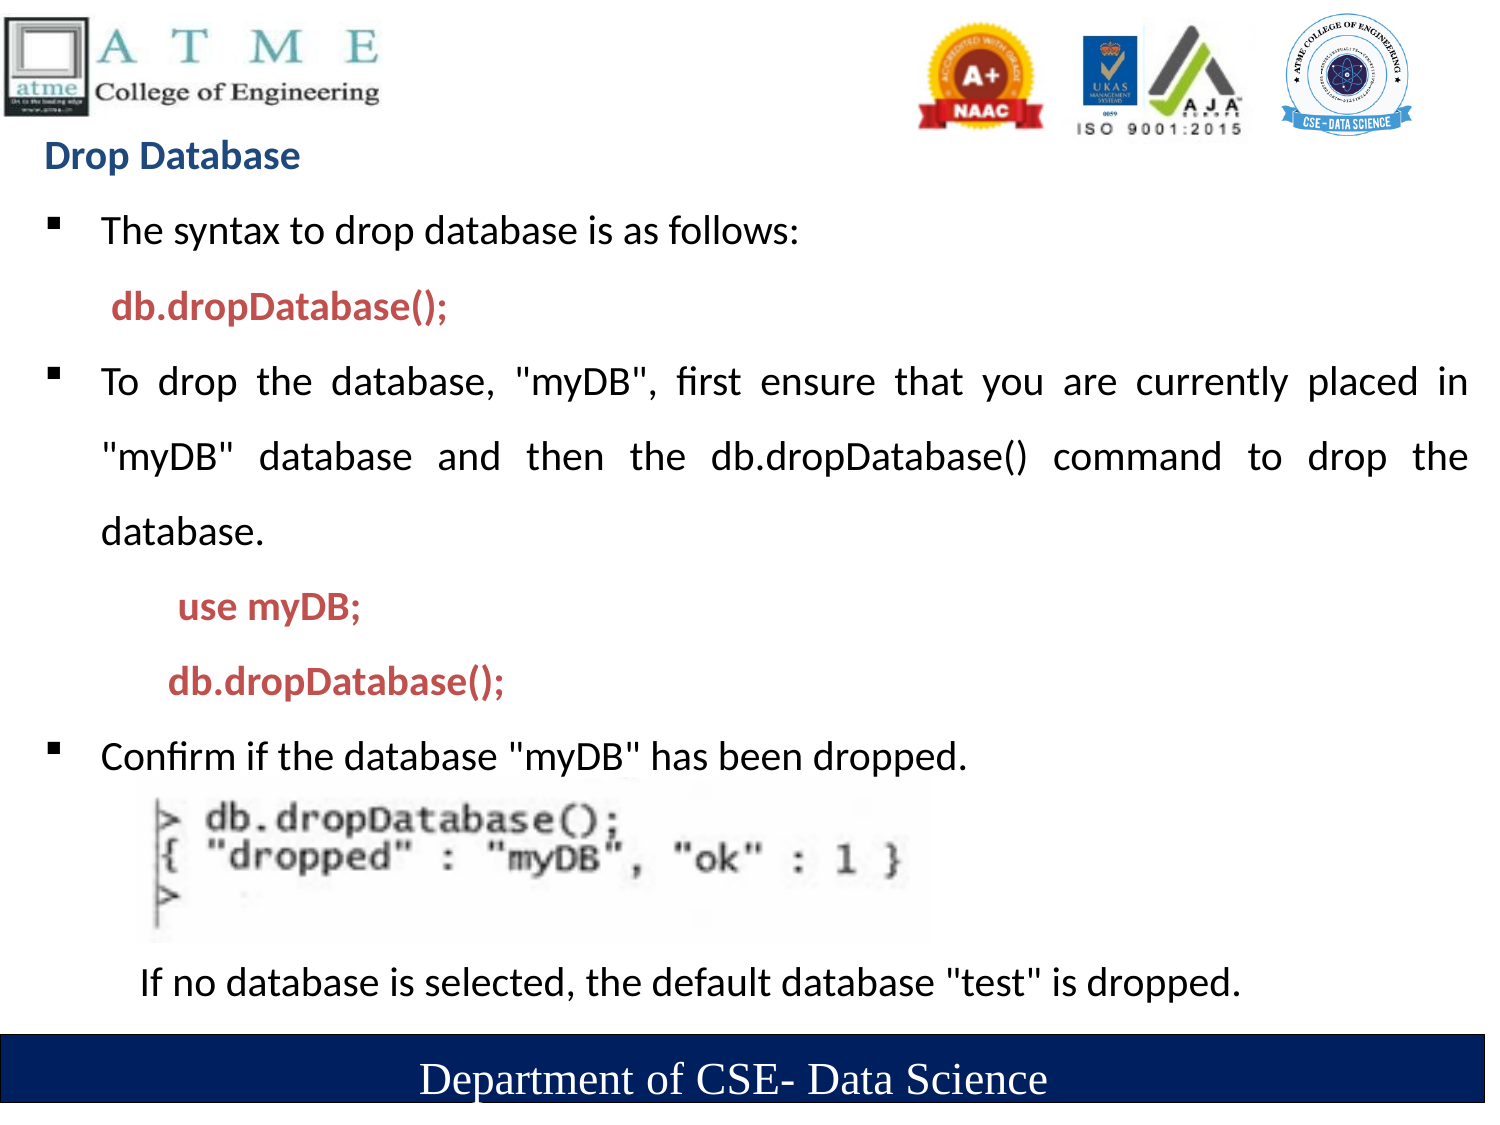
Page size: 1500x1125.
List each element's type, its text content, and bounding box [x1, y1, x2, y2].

picture [135, 776, 932, 943]
list Drop Database The syntax to drop database is as follows: db.dropDatabase(); To drop the database, "myDB", first ensure that you are currently placed in "myDB" database and then the db.dropDatabase() command to drop the database. use myDB; db.dropDatabase(); Confirm if the database "myDB" has been dropped. If no database is selected, the default database "test" is dropped. [29, 120, 1485, 1033]
picture [903, 20, 1058, 151]
picture [0, 13, 383, 121]
picture [1281, 9, 1412, 140]
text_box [1061, 16, 1256, 146]
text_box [0, 1033, 1486, 1104]
